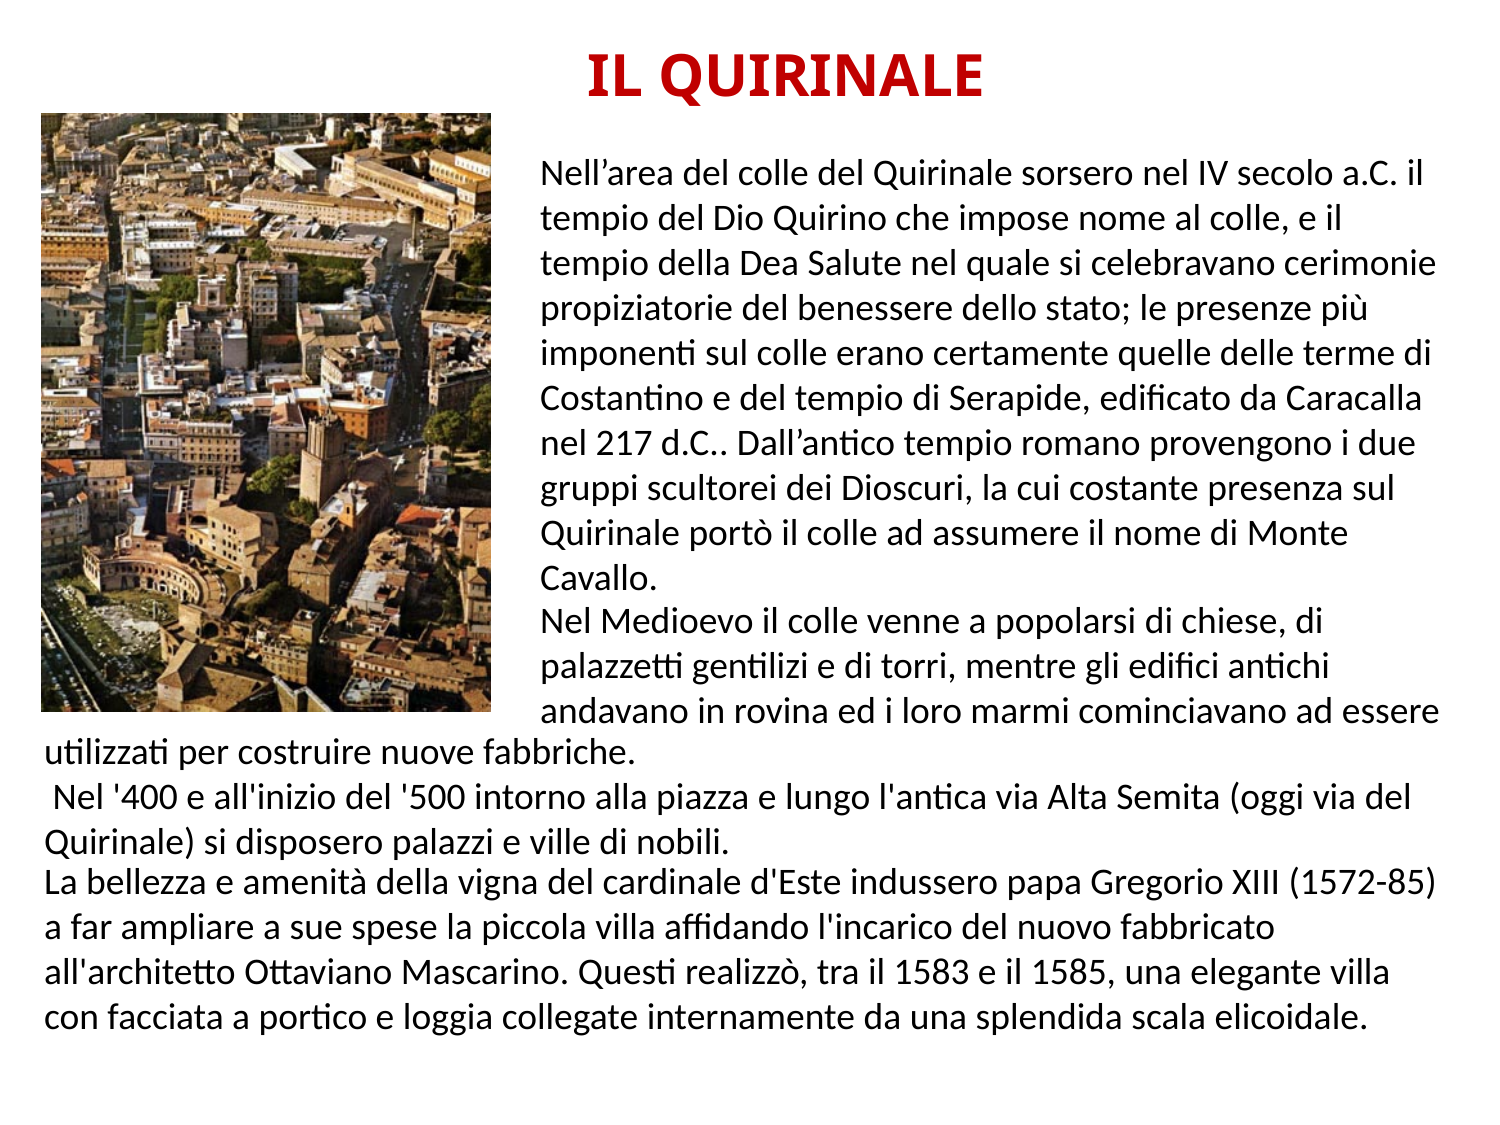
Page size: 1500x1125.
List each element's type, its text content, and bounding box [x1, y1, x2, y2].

text_box utilizzati per costruire nuove fabbriche. Nel '400 e all'inizio del '500 intorno alla piazza e lungo l'antica via Alta Semita (oggi via del Quirinale) si disposero palazzi e ville di nobili. [29, 719, 1459, 849]
text_box La bellezza e amenità della vigna del cardinale d'Este indussero papa Gregorio XIII (1572-85) a far ampliare a sue spese la piccola villa affidando l'incarico del nuovo fabbricato all'architetto Ottaviano Mascarino. Questi realizzò, tra il 1583 e il 1585, una elegante villa con facciata a portico e loggia collegate internamente da una splendida scala elicoidale. [29, 849, 1459, 1045]
text_box Nell’area del colle del Quirinale sorsero nel IV secolo a.C. il tempio del Dio Quirino che impose nome al colle, e il tempio della Dea Salute nel quale si celebravano cerimonie propiziatorie del benessere dello stato; le presenze più imponenti sul colle erano certamente quelle delle terme di Costantino e del tempio di Serapide, edificato da Caracalla nel 217 d.C.. Dall’antico tempio romano provengono i due gruppi scultorei dei Dioscuri, la cui costante presenza sul Quirinale portò il colle ad assumere il nome di Monte Cavallo. [525, 140, 1459, 588]
text_box Nel Medioevo il colle venne a popolarsi di chiese, di palazzetti gentilizi e di torri, mentre gli edifici antichi andavano in rovina ed i loro marmi cominciavano ad essere [525, 588, 1471, 738]
picture [41, 113, 491, 713]
text_box IL QUIRINALE [572, 30, 1211, 116]
